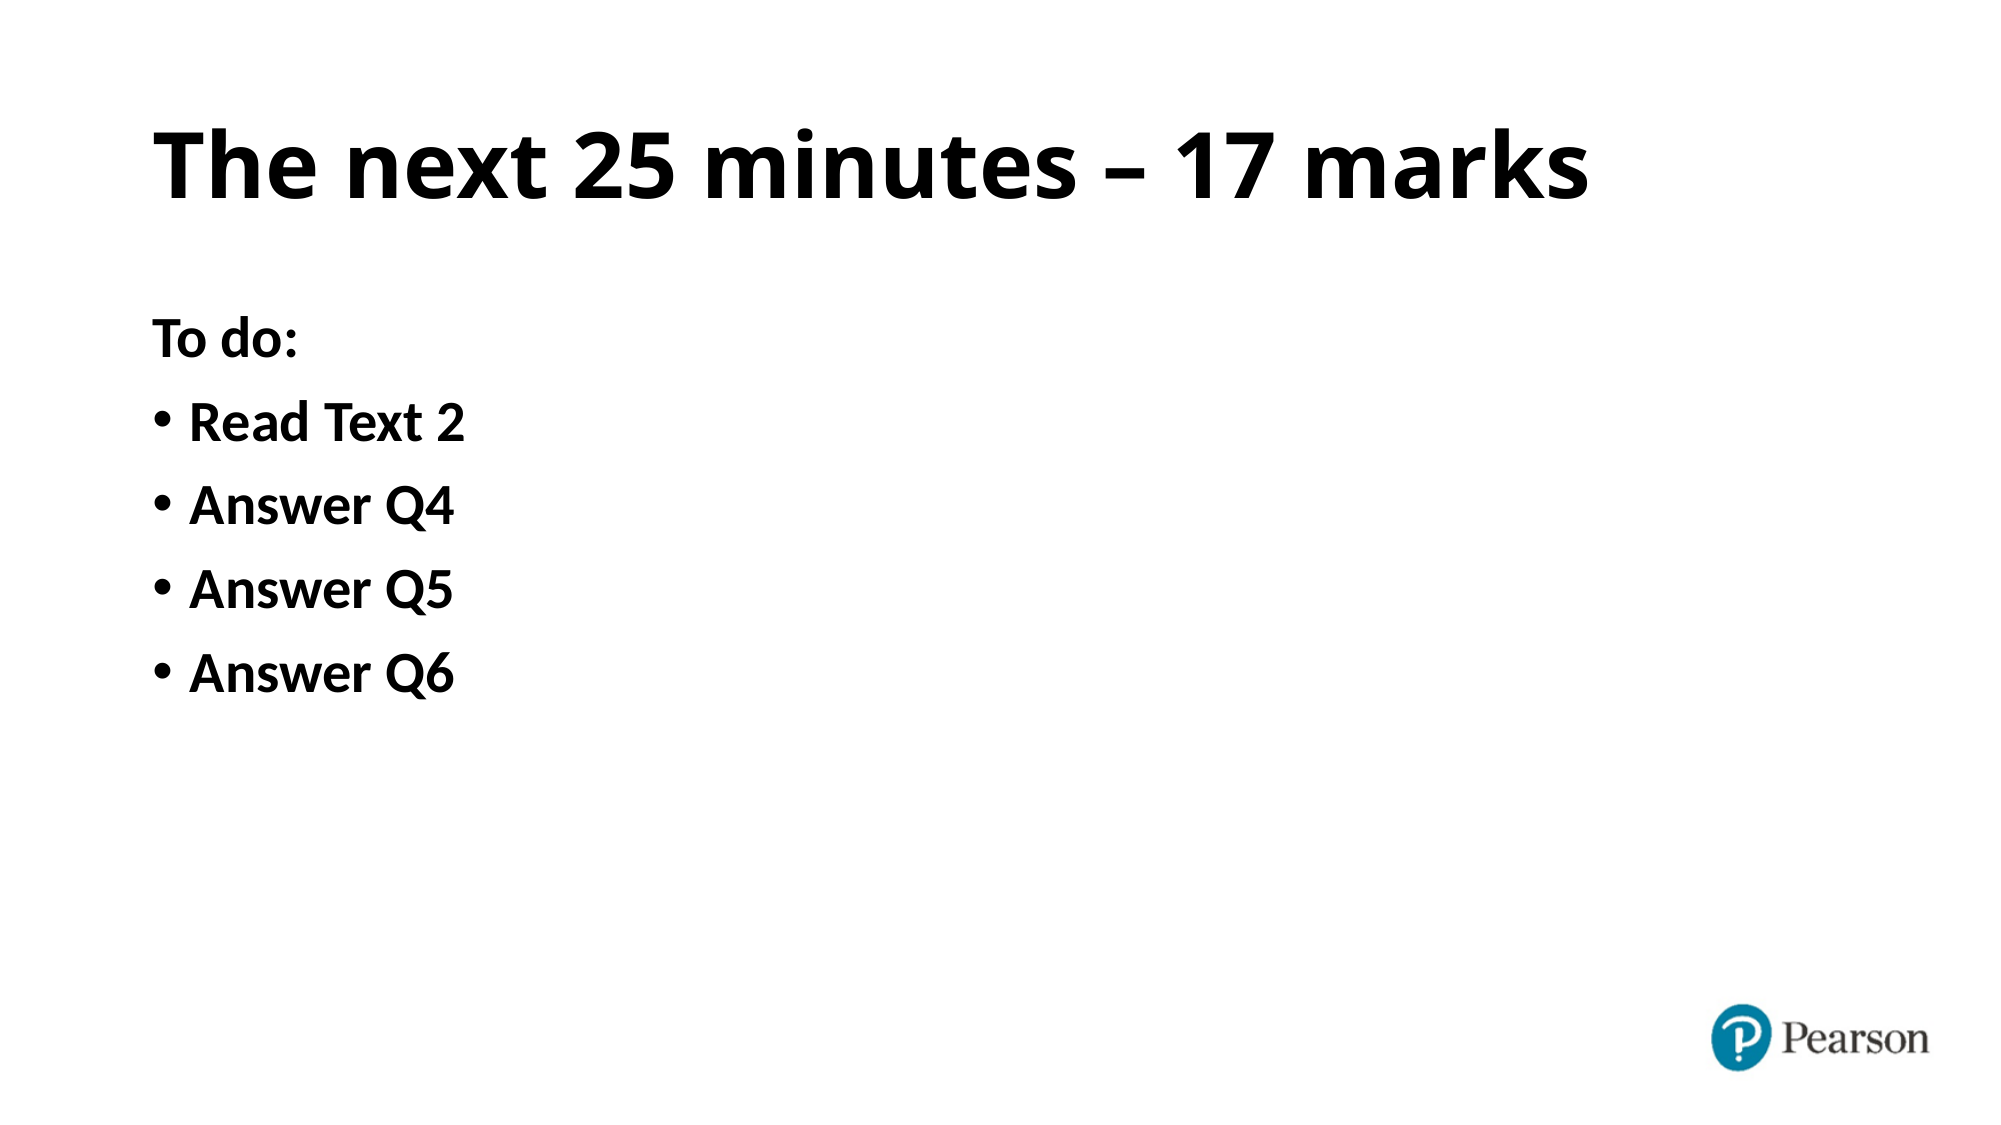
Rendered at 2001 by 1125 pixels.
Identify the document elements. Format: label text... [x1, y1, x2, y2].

title The next 25 minutes – 17 marks [137, 59, 1863, 278]
picture [1701, 989, 1940, 1082]
list To do: Read Text 2 Answer Q4 Answer Q5 Answer Q6 [137, 299, 1863, 1014]
